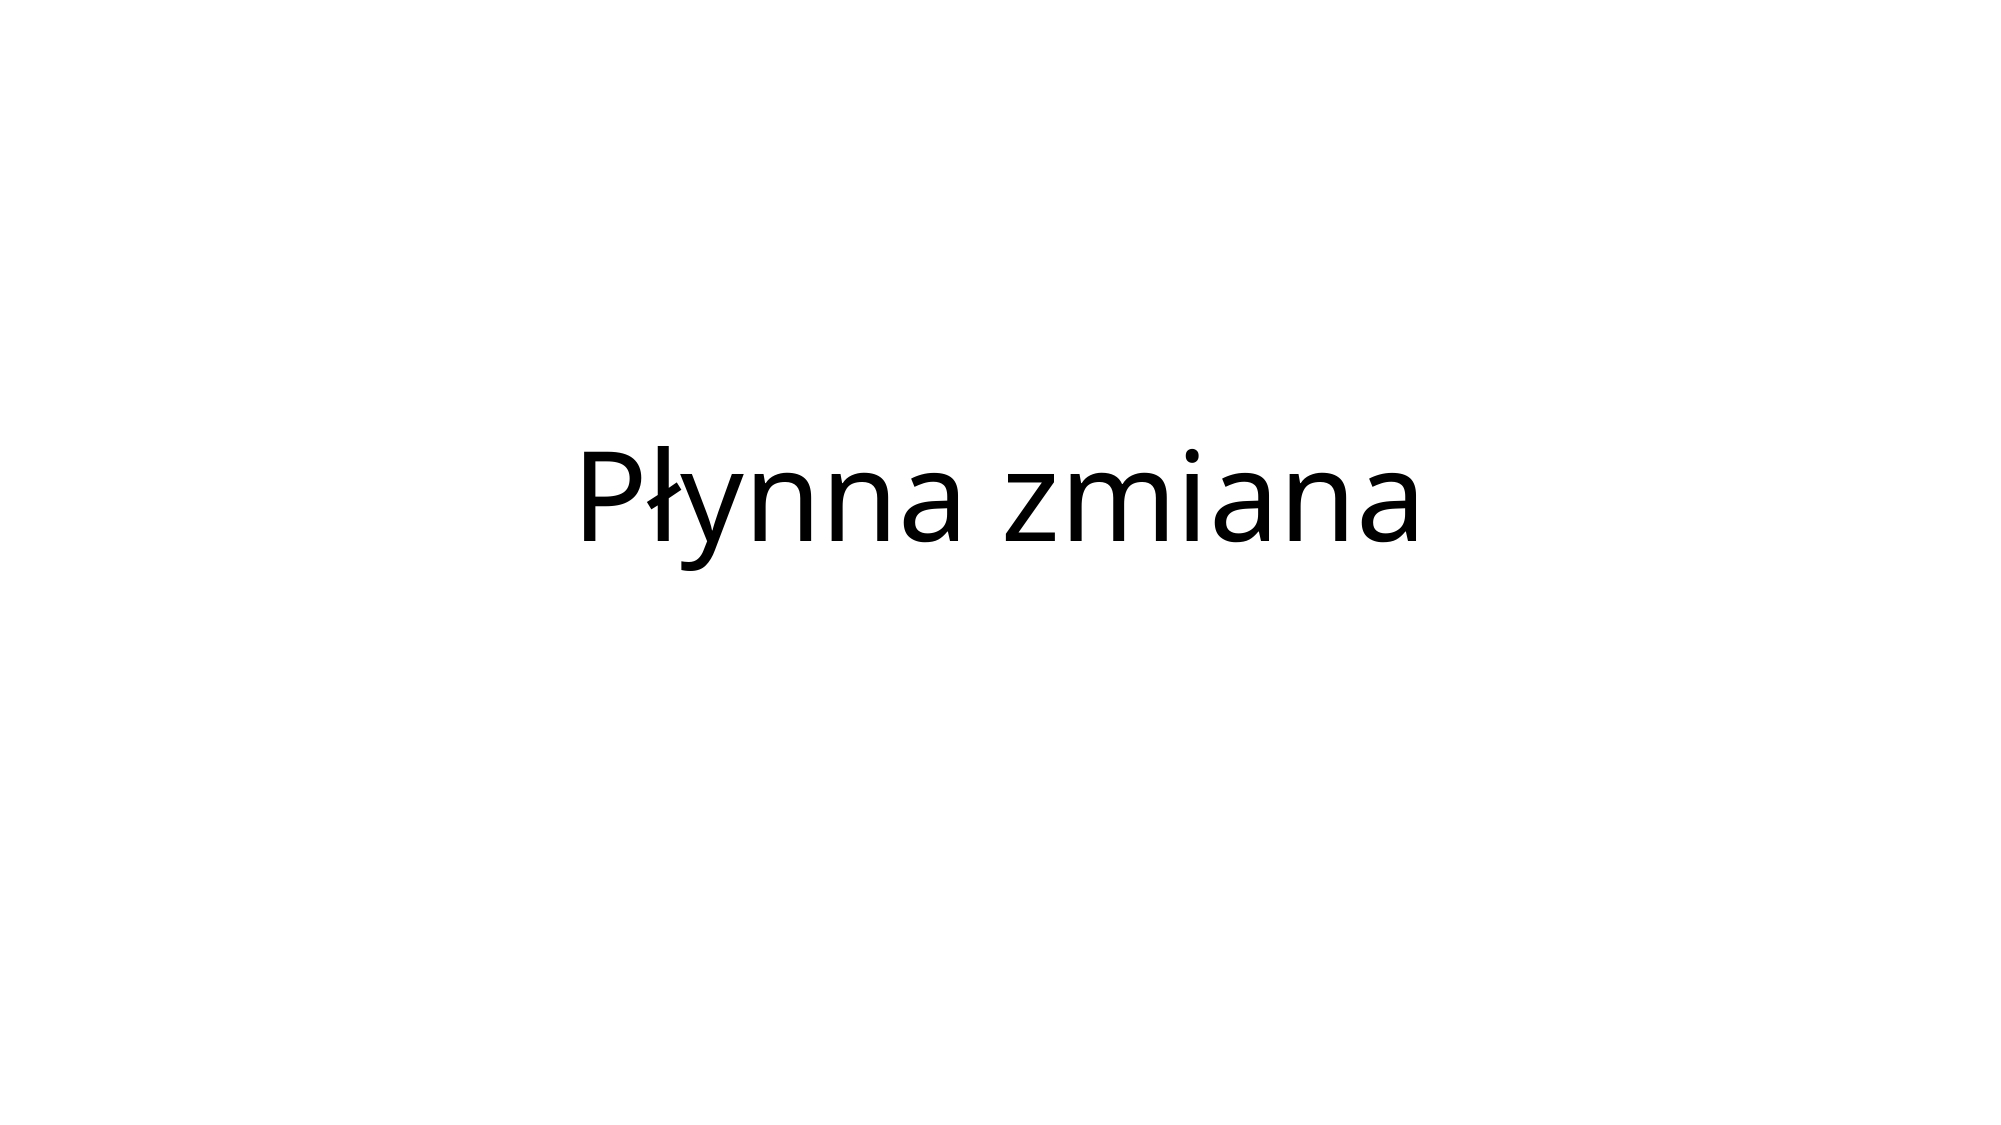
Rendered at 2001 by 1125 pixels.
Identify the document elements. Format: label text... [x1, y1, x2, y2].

title Płynna zmiana [249, 184, 1750, 576]
